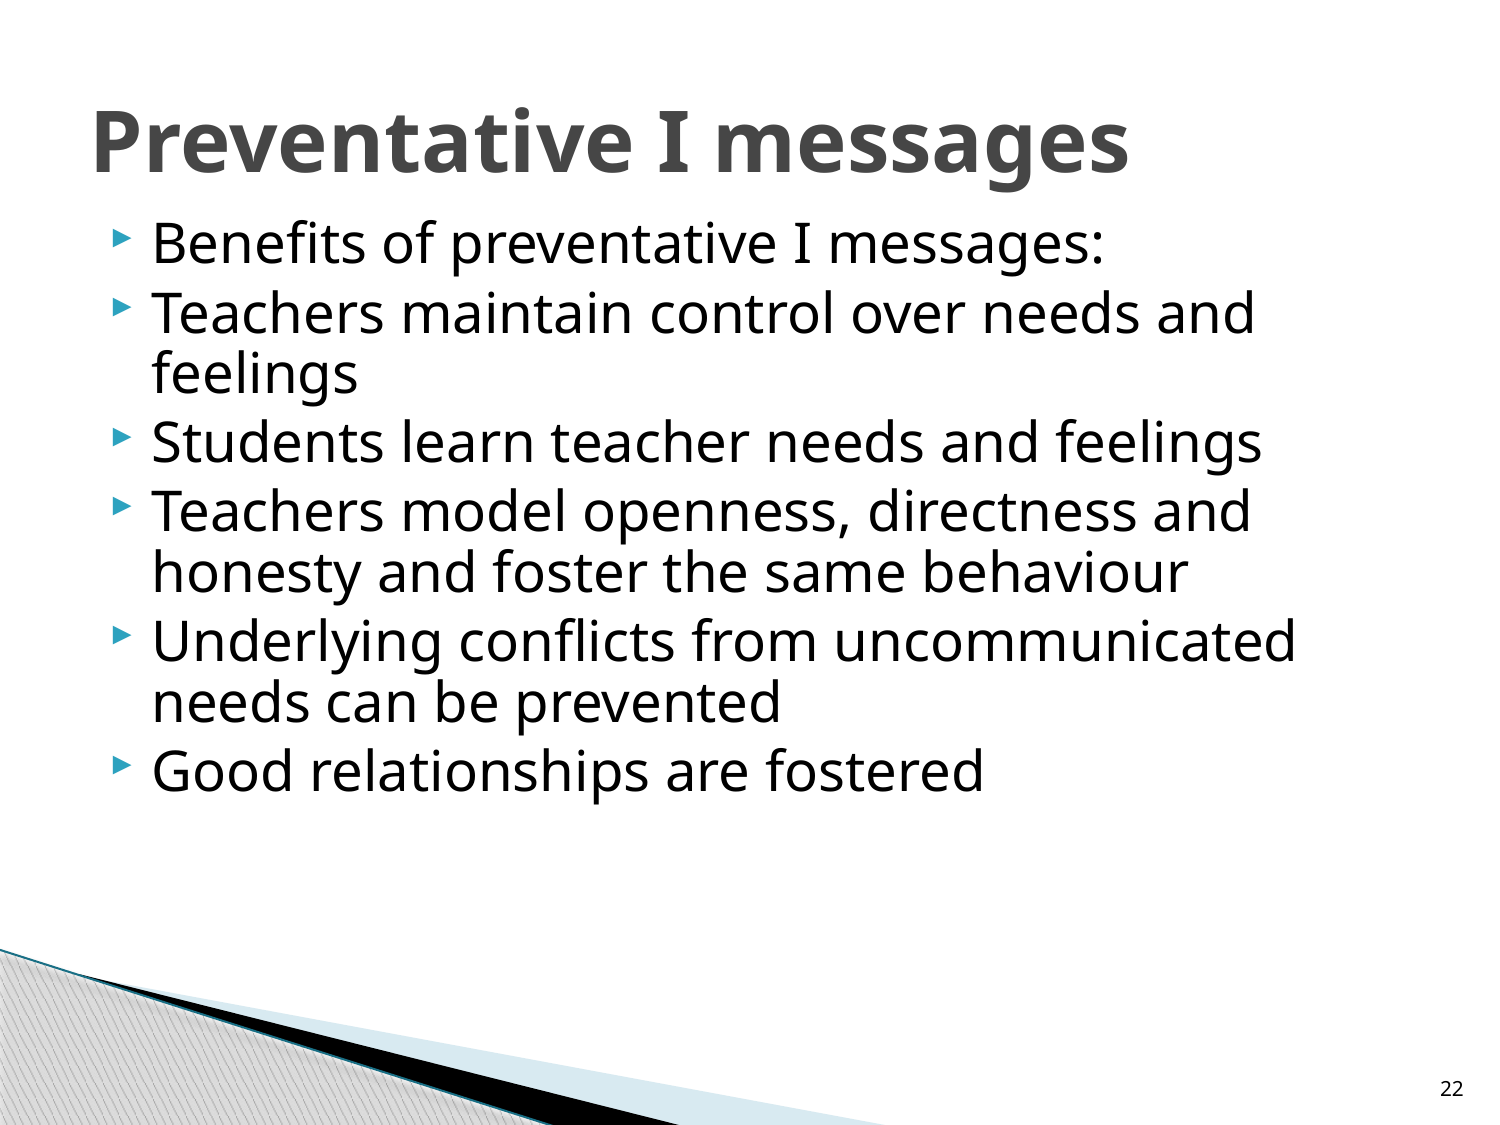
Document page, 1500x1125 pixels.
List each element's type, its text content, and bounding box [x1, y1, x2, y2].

title Preventative I messages [75, 45, 1425, 233]
slide_number 22 [1418, 1051, 1479, 1112]
list Benefits of preventative I messages: Teachers maintain control over needs and feelings Students learn teacher needs and feelings Teachers model openness, directness and honesty and foster the same behaviour Underlying conflicts from uncommunicated needs can be prevented Good relationships are fostered [76, 208, 1427, 952]
